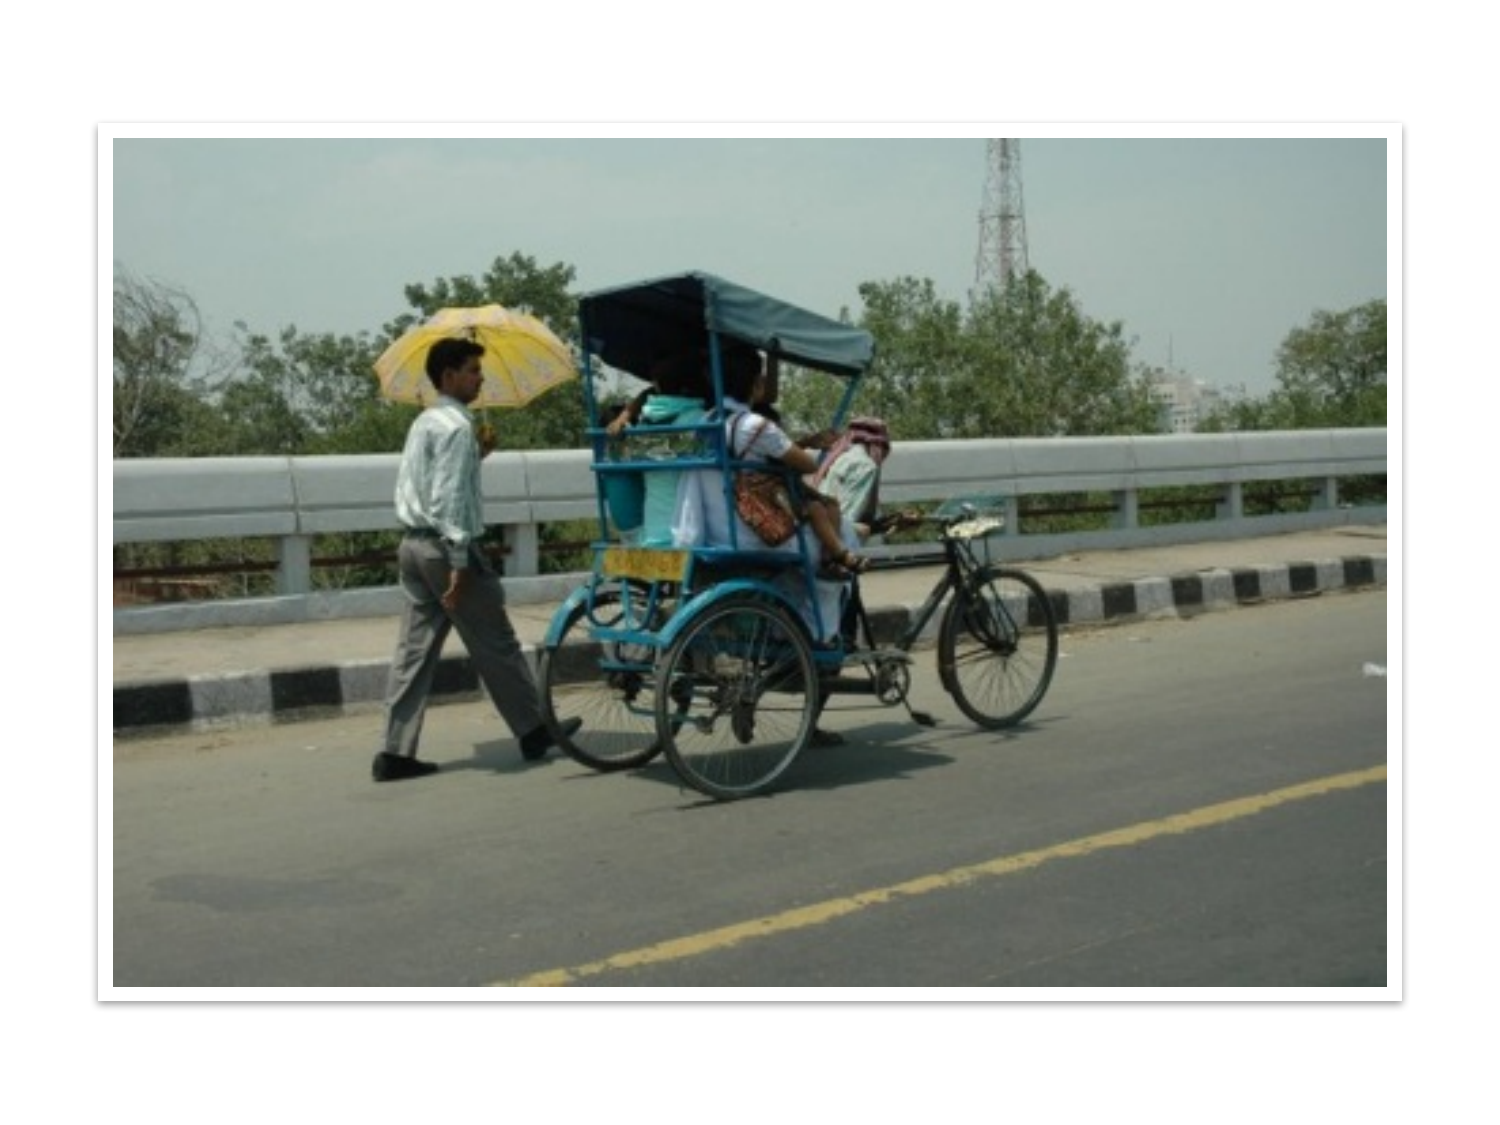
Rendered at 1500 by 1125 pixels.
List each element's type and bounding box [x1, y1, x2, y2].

picture [112, 137, 1388, 987]
